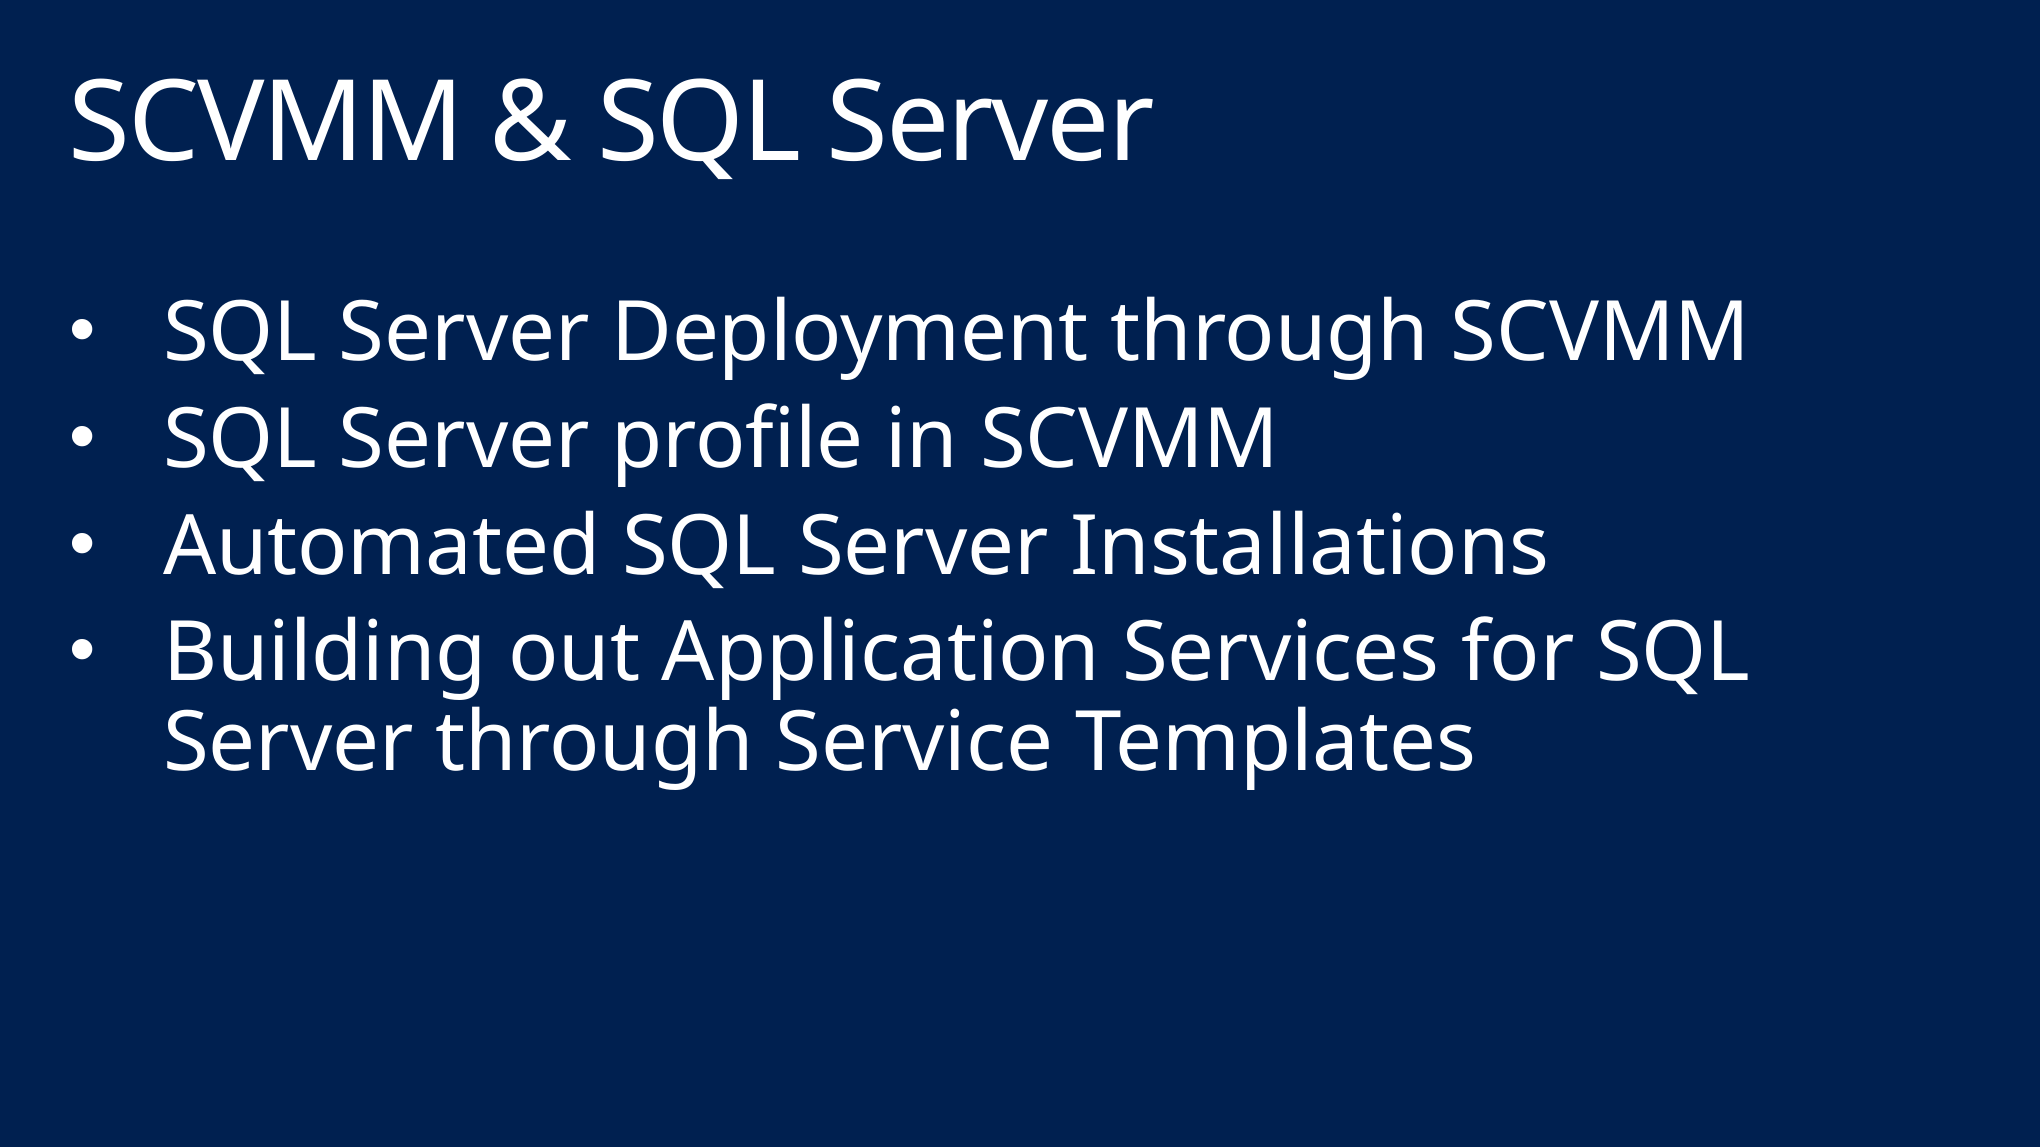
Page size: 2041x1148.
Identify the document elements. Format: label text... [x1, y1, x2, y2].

title SCVMM & SQL Server [45, 48, 1996, 200]
list SQL Server Deployment through SCVMM SQL Server profile in SCVMM Automated SQL Server Installations Building out Application Services for SQL Server through Service Templates [45, 273, 1996, 820]
